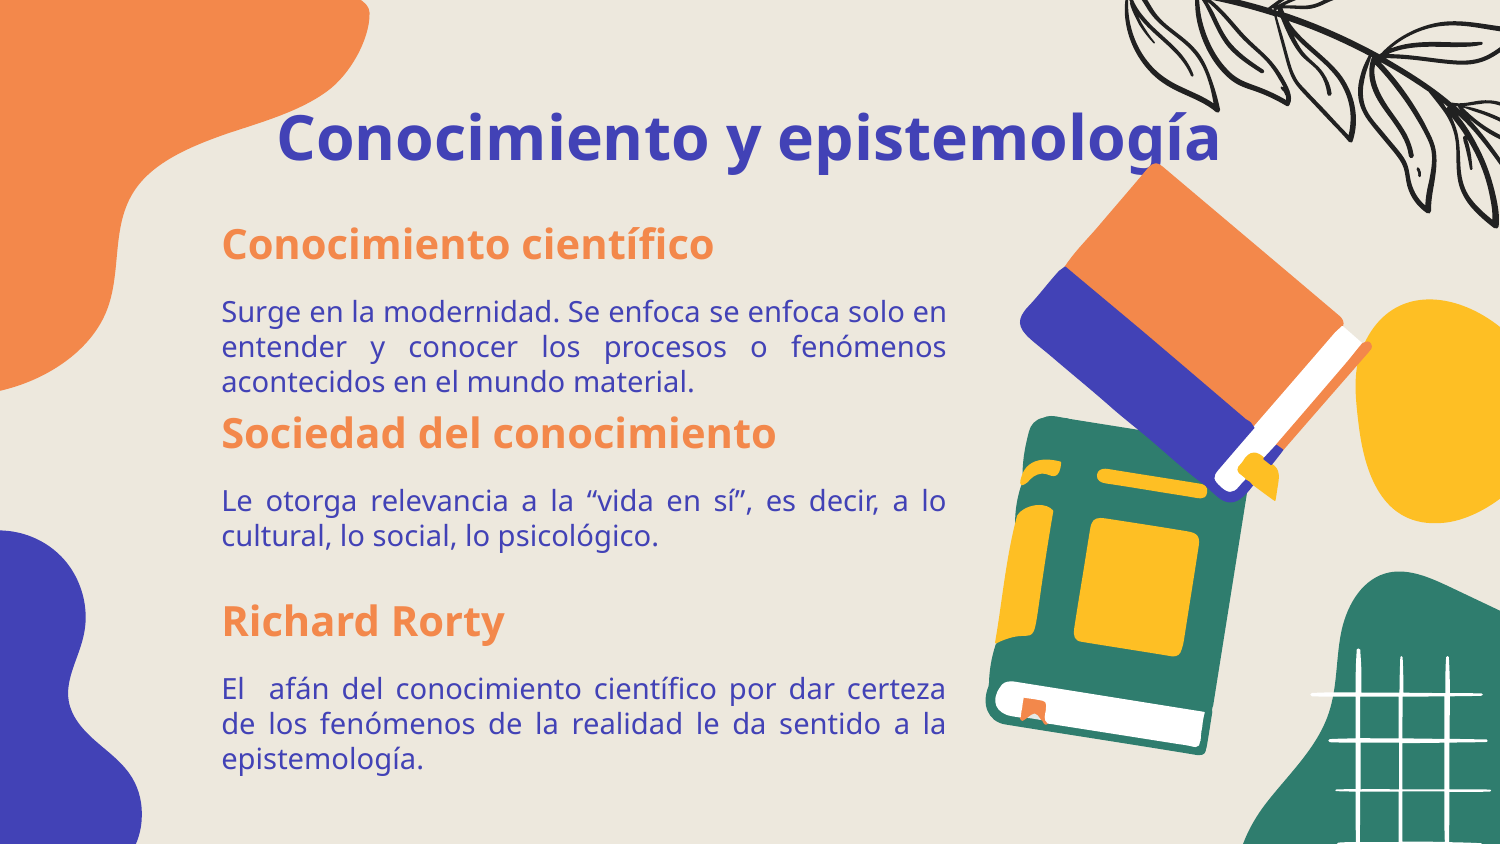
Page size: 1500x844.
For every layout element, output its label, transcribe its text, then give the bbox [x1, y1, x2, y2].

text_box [1017, 163, 1373, 502]
title Richard Rorty [206, 586, 963, 655]
subtitle Surge en la modernidad. Se enfoca se enfoca solo en entender y conocer los procesos o fenómenos acontecidos en el mundo material. [206, 278, 963, 378]
title Sociedad del conocimiento [206, 397, 963, 466]
title Conocimiento científico [206, 209, 963, 278]
title Conocimiento y epistemología [118, 88, 1382, 183]
subtitle Le otorga relevancia a la “vida en sí”, es decir, a lo cultural, lo social, lo psicológico. [206, 466, 963, 555]
subtitle El afán del conocimiento científico por dar certeza de los fenómenos de la realidad le da sentido a la epistemología. [206, 655, 963, 755]
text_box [981, 416, 1254, 755]
